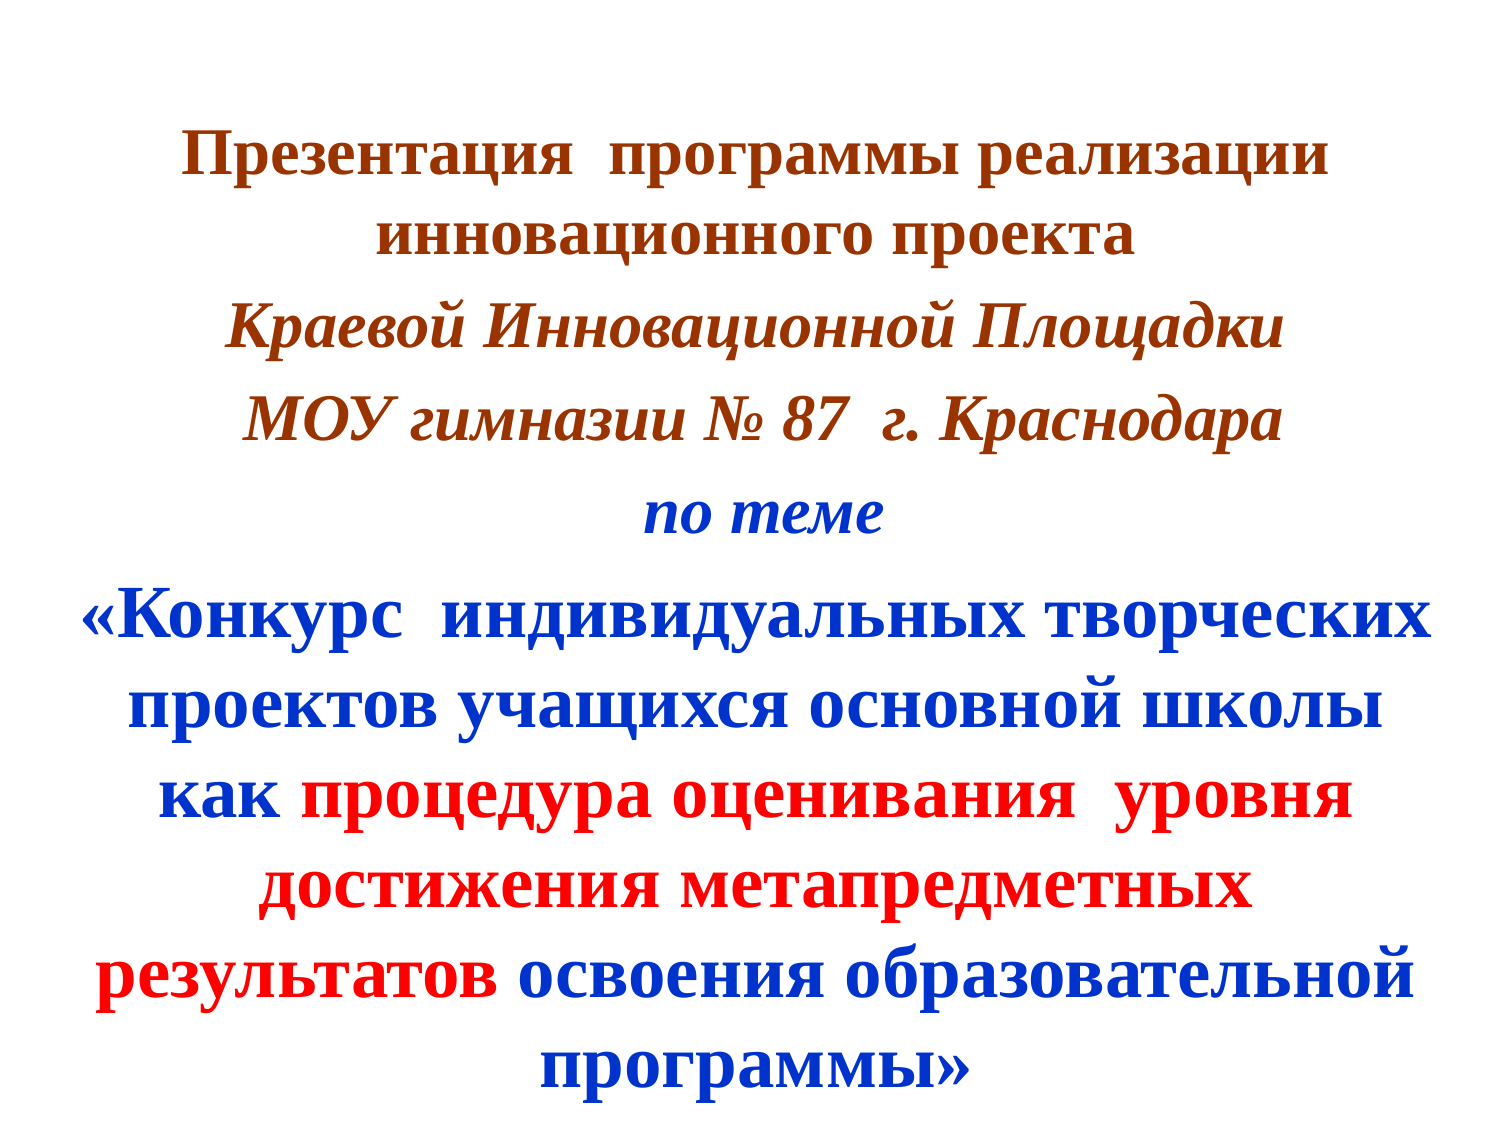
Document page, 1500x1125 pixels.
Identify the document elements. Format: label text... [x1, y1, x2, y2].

subtitle Презентация программы реализации инновационного проекта Краевой Инновационной Площадки МОУ гимназии № 87 г. Краснодара по теме «Конкурс индивидуальных творческих проектов учащихся основной школы как процедура оценивания уровня достижения метапредметных результатов освоения образовательной программы» [62, 99, 1450, 1025]
